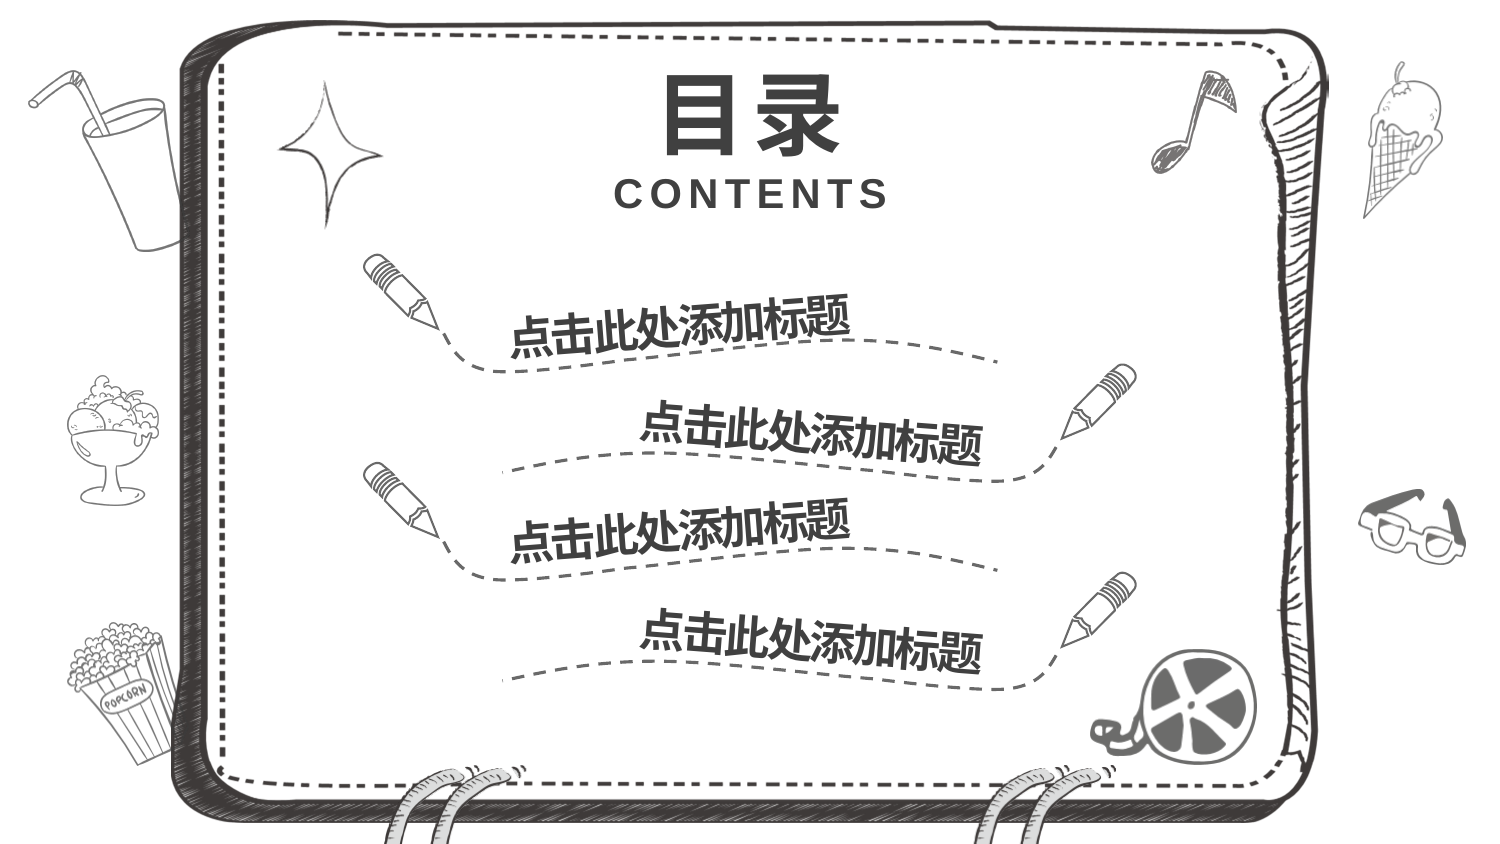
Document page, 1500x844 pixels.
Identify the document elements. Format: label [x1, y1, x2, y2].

picture [1363, 61, 1443, 220]
picture [1357, 489, 1467, 565]
picture [28, 20, 1329, 844]
picture [66, 375, 159, 506]
